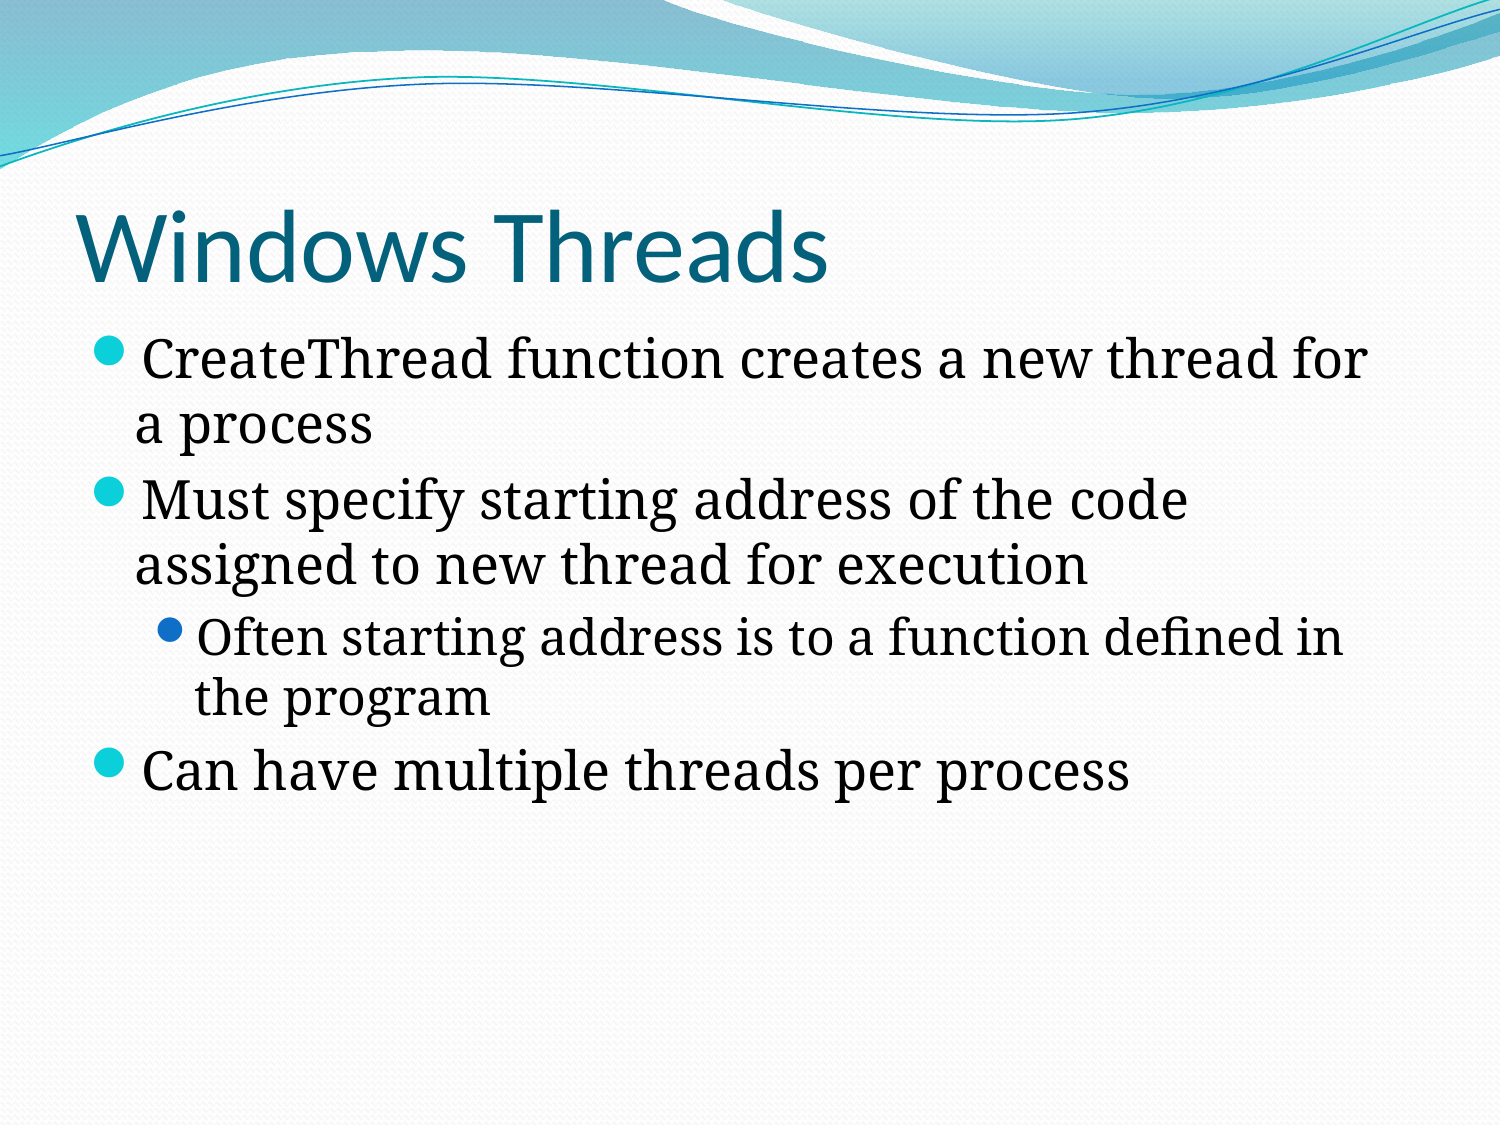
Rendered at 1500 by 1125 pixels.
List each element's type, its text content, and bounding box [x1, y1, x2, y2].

list CreateThread function creates a new thread for a process Must specify starting address of the code assigned to new thread for execution Often starting address is to a function defined in the program Can have multiple threads per process [75, 317, 1425, 1038]
title Windows Threads [75, 115, 1425, 303]
